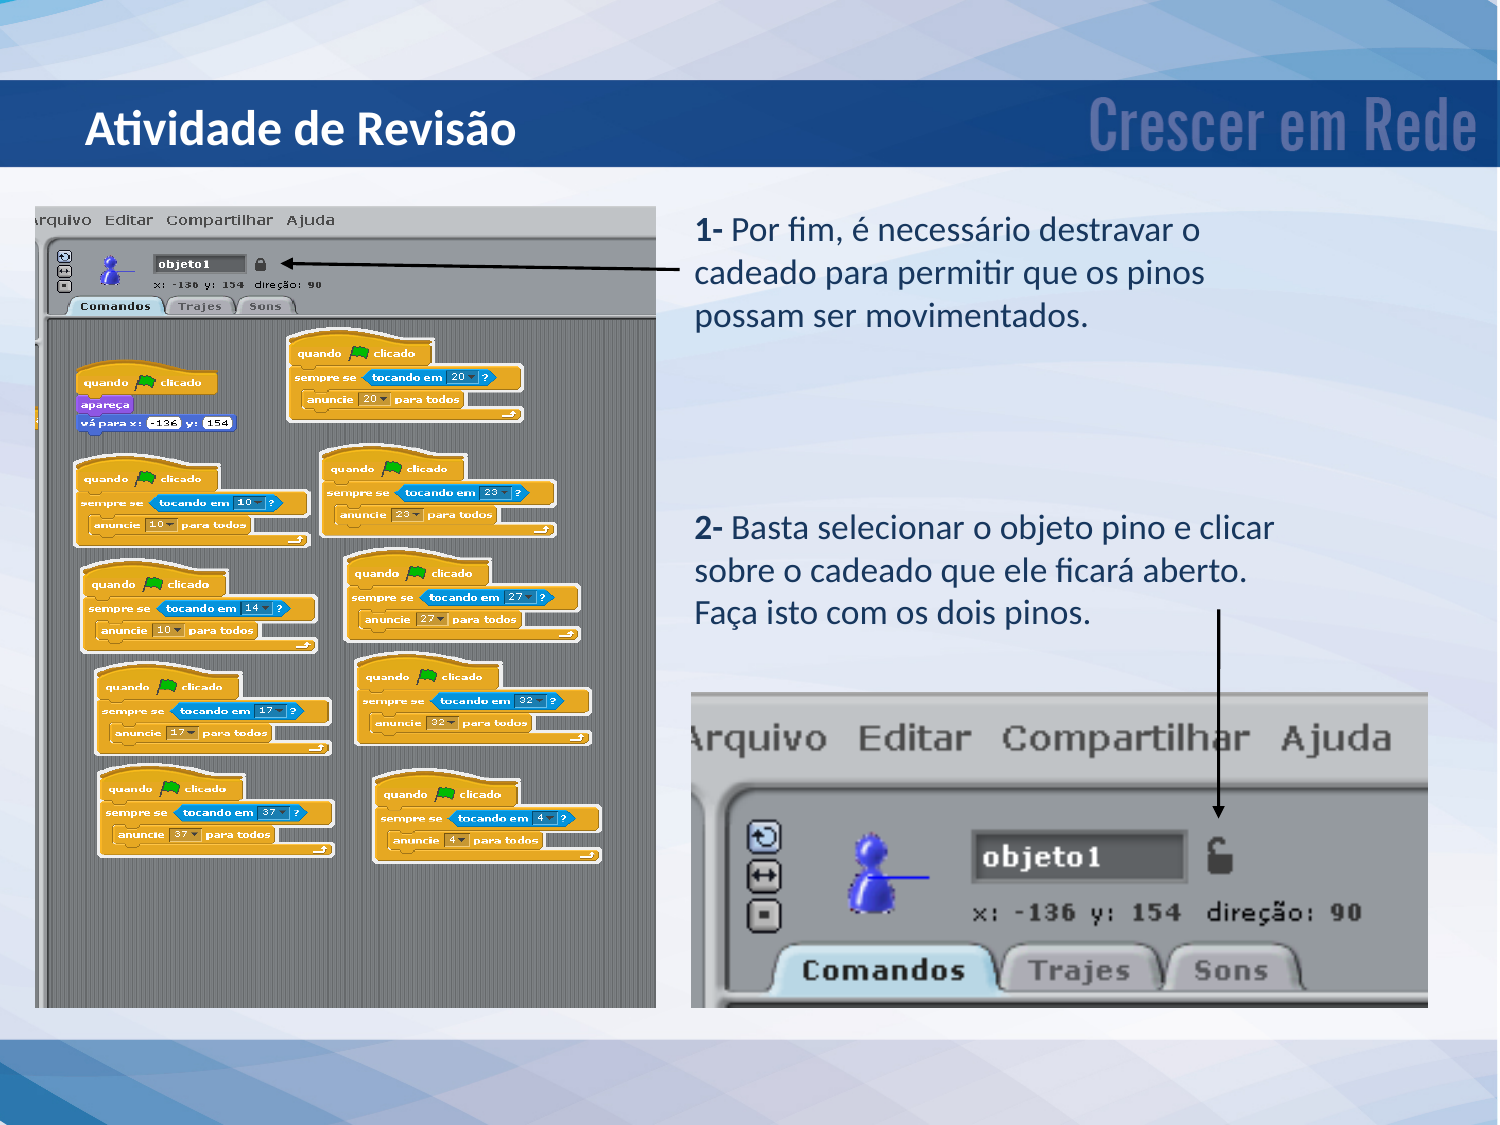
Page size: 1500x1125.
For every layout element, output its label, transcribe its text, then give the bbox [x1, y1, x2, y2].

text_box 1- Por fim, é necessário destravar o cadeado para permitir que os pinos possam ser movimentados. 2- Basta selecionar o objeto pino e clicar sobre o cadeado que ele ficará aberto. Faça isto com os dois pinos. [679, 199, 1313, 682]
picture [0, 0, 1500, 1125]
text_box Atividade de Revisão [70, 88, 1430, 163]
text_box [280, 263, 680, 270]
